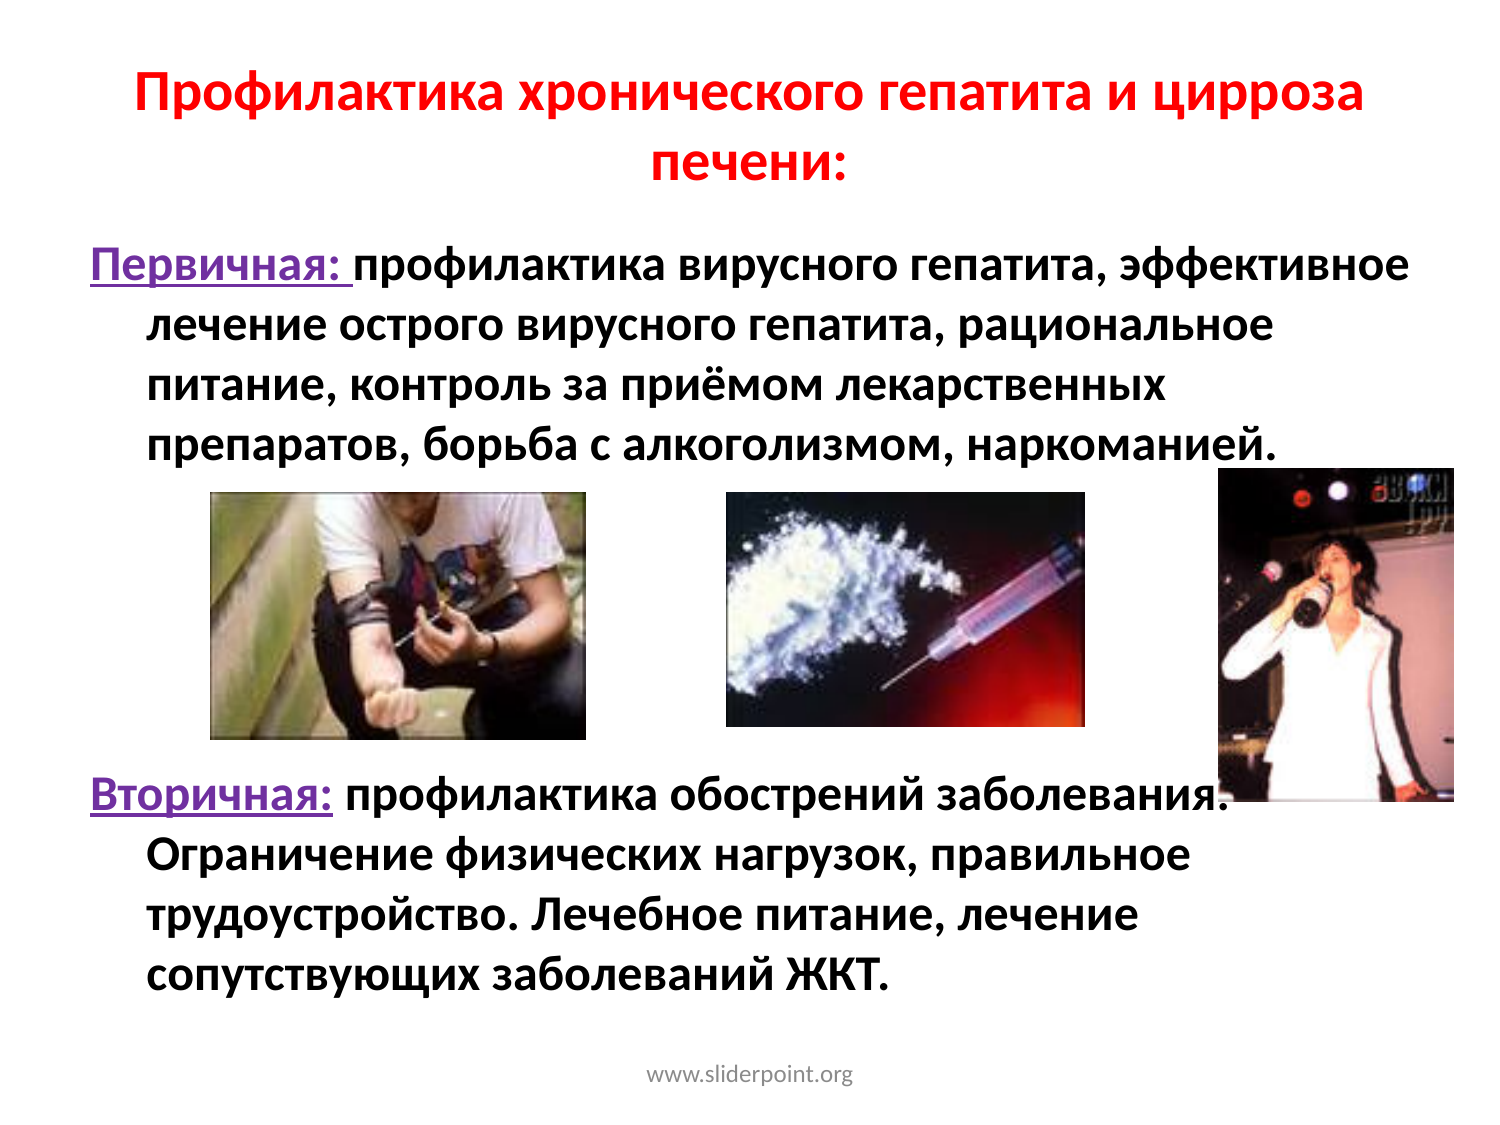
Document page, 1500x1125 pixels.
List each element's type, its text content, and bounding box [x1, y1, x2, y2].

title Профилактика хронического гепатита и цирроза печени: [74, 44, 1426, 200]
footer www.sliderpoint.org [512, 1042, 988, 1103]
picture [210, 491, 587, 741]
picture [726, 491, 1085, 727]
picture [1218, 468, 1454, 802]
list Первичная: профилактика вирусного гепатита, эффективное лечение острого вирусного гепатита, рациональное питание, контроль за приёмом лекарственных препаратов, борьба с алкоголизмом, наркоманией. Вторичная: профилактика обострений заболевания. Ограничение физических нагрузок, правильное трудоустройство. Лечебное питание, лечение сопутствующих заболеваний ЖКТ. [74, 222, 1430, 1067]
